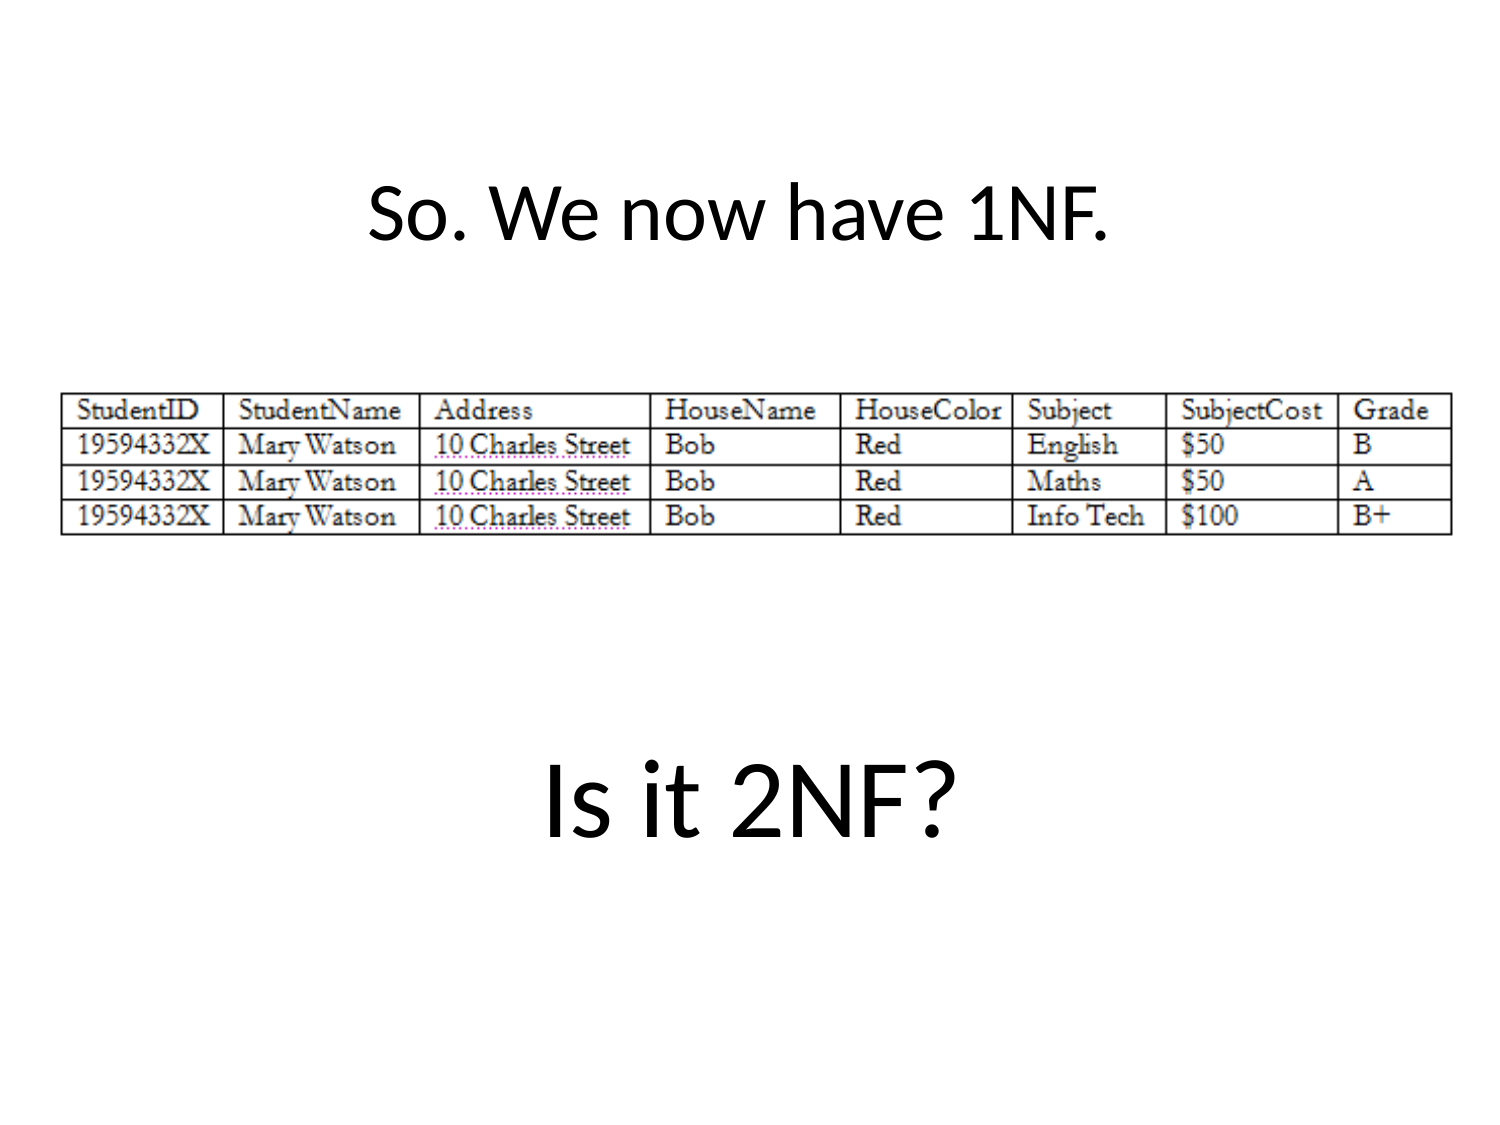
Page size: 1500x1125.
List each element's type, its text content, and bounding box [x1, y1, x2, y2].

text_box Is it 2NF? [76, 668, 1427, 917]
picture [52, 385, 1460, 542]
title So. We now have 1NF. [64, 113, 1415, 302]
